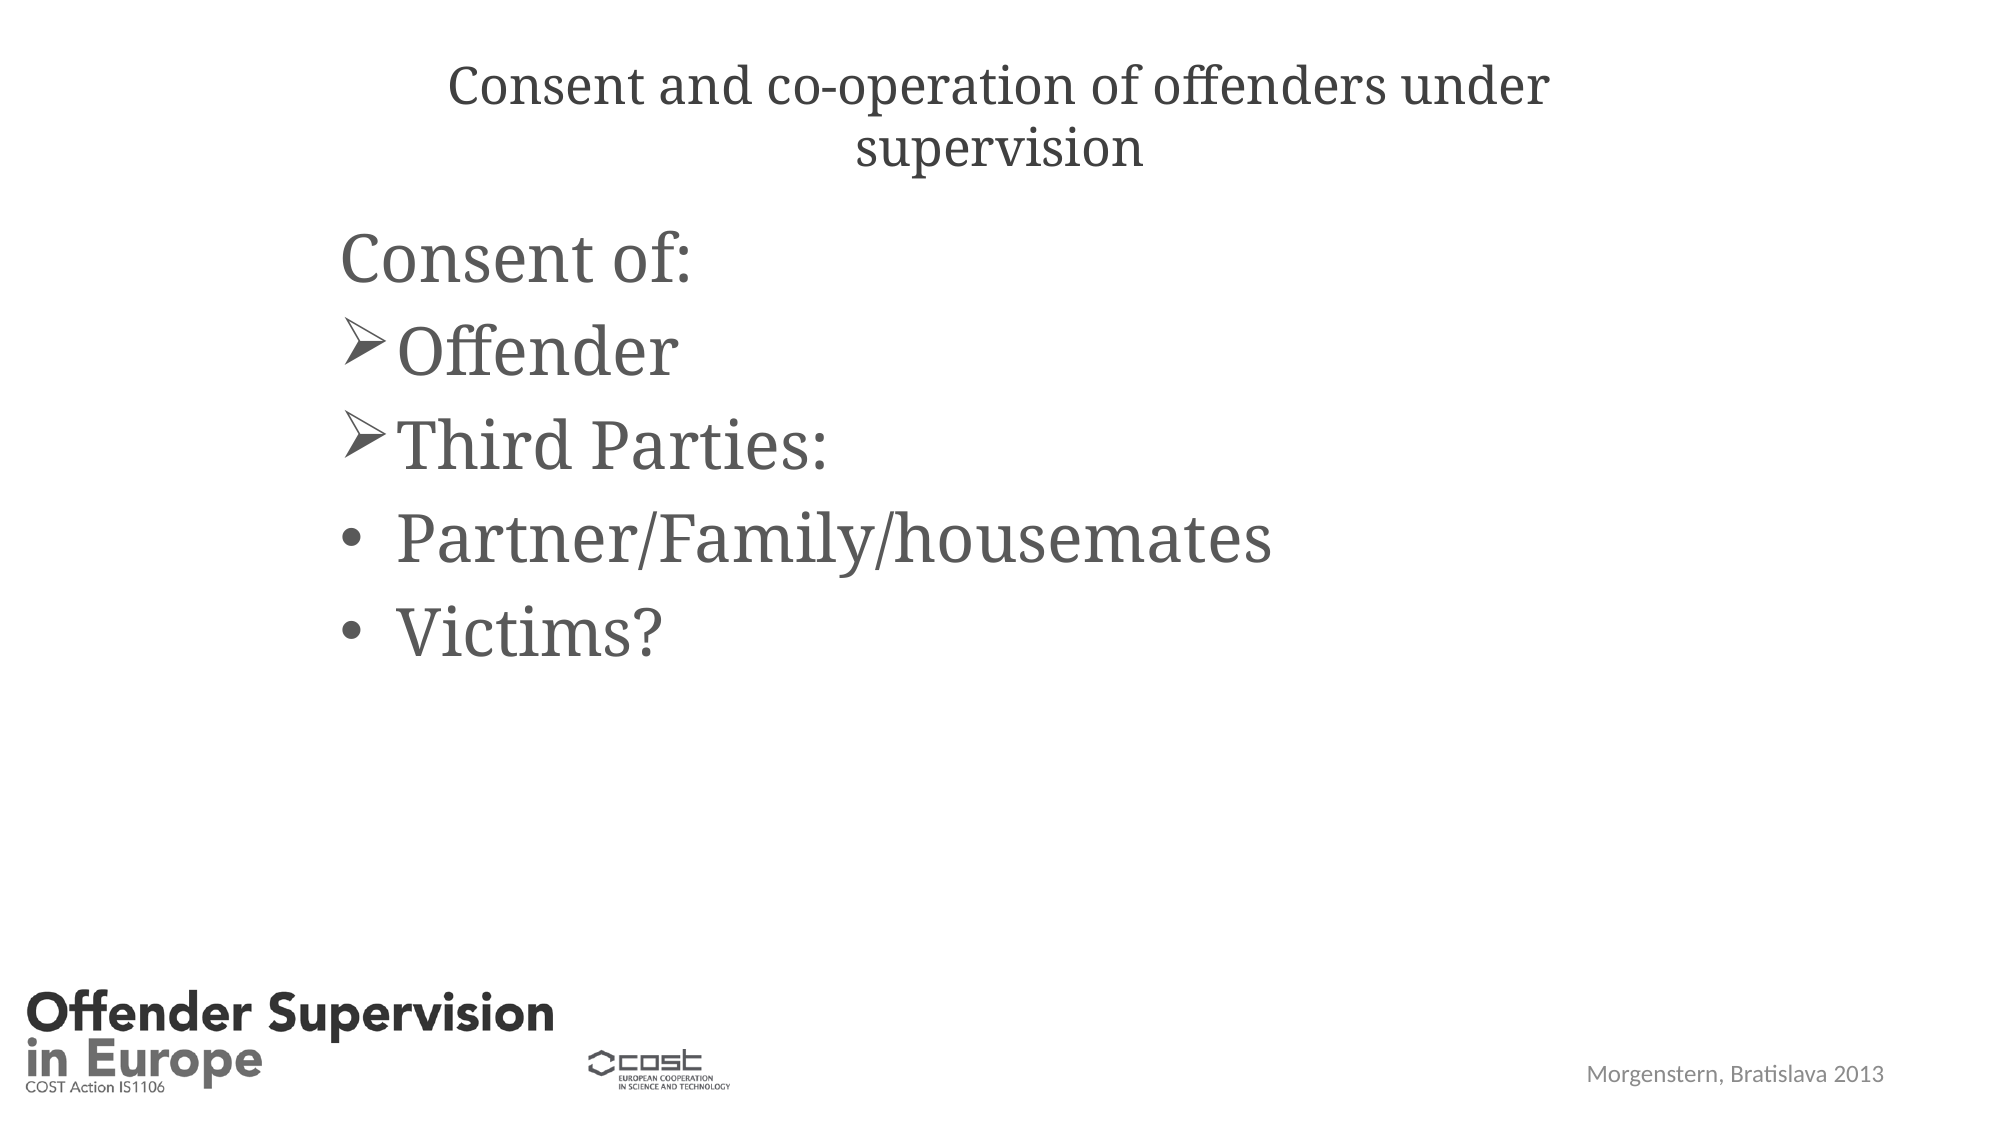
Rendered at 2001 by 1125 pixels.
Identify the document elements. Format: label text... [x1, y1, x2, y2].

title Consent and co-operation of offenders under supervision [324, 45, 1675, 185]
slide_number Morgenstern, Bratislava 2013 [1433, 1042, 1900, 1103]
picture [23, 975, 735, 1104]
list Consent of: Offender Third Parties: Partner/Family/housemates Victims? [324, 208, 1675, 965]
text_box [629, 546, 711, 607]
